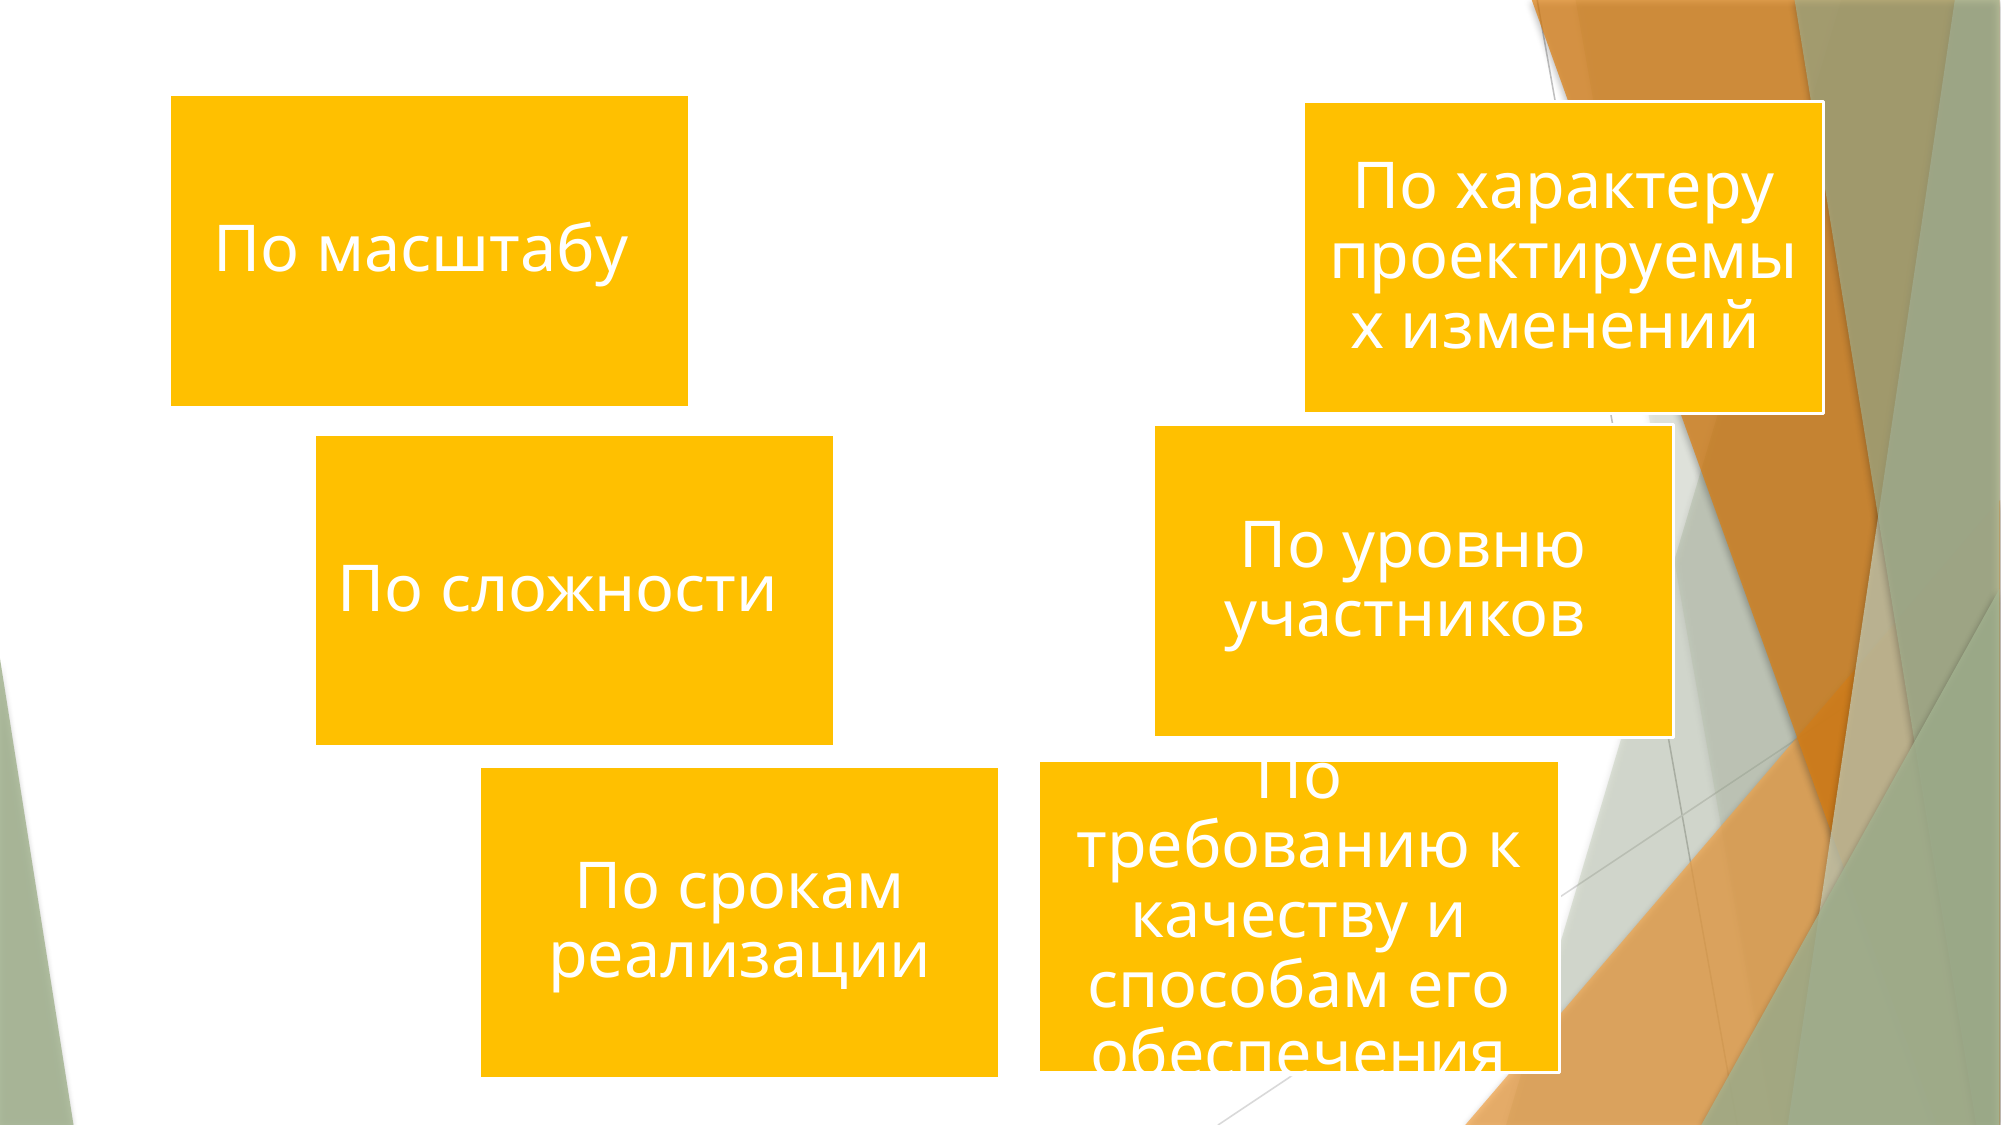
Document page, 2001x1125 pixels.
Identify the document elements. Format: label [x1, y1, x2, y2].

text_box [166, 80, 1834, 1086]
